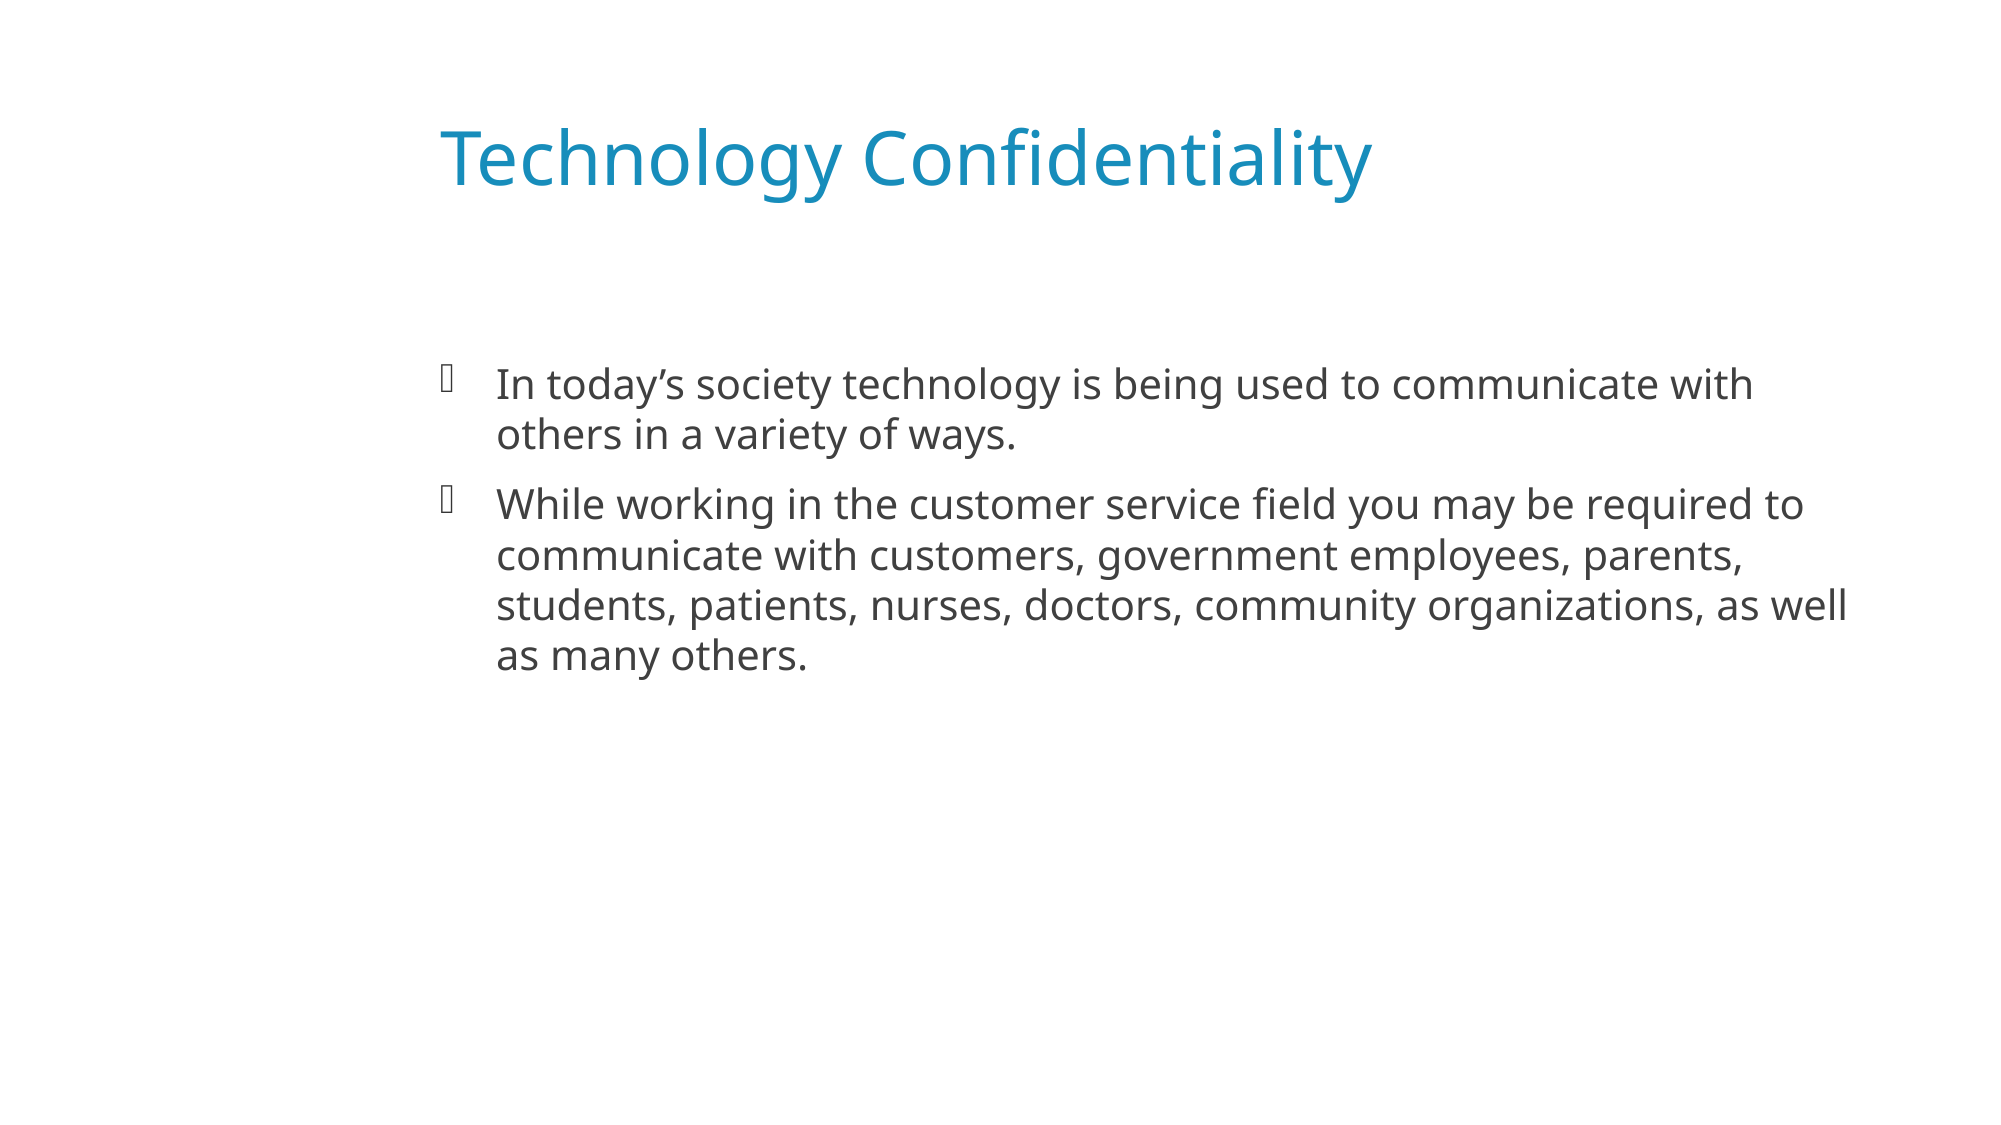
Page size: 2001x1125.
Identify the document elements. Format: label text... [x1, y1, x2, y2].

title Technology Confidentiality [425, 102, 1888, 313]
list In today’s society technology is being used to communicate with others in a variety of ways. While working in the customer service field you may be required to communicate with customers, government employees, parents, students, patients, nurses, doctors, community organizations, as well as many others. [424, 350, 1888, 1074]
